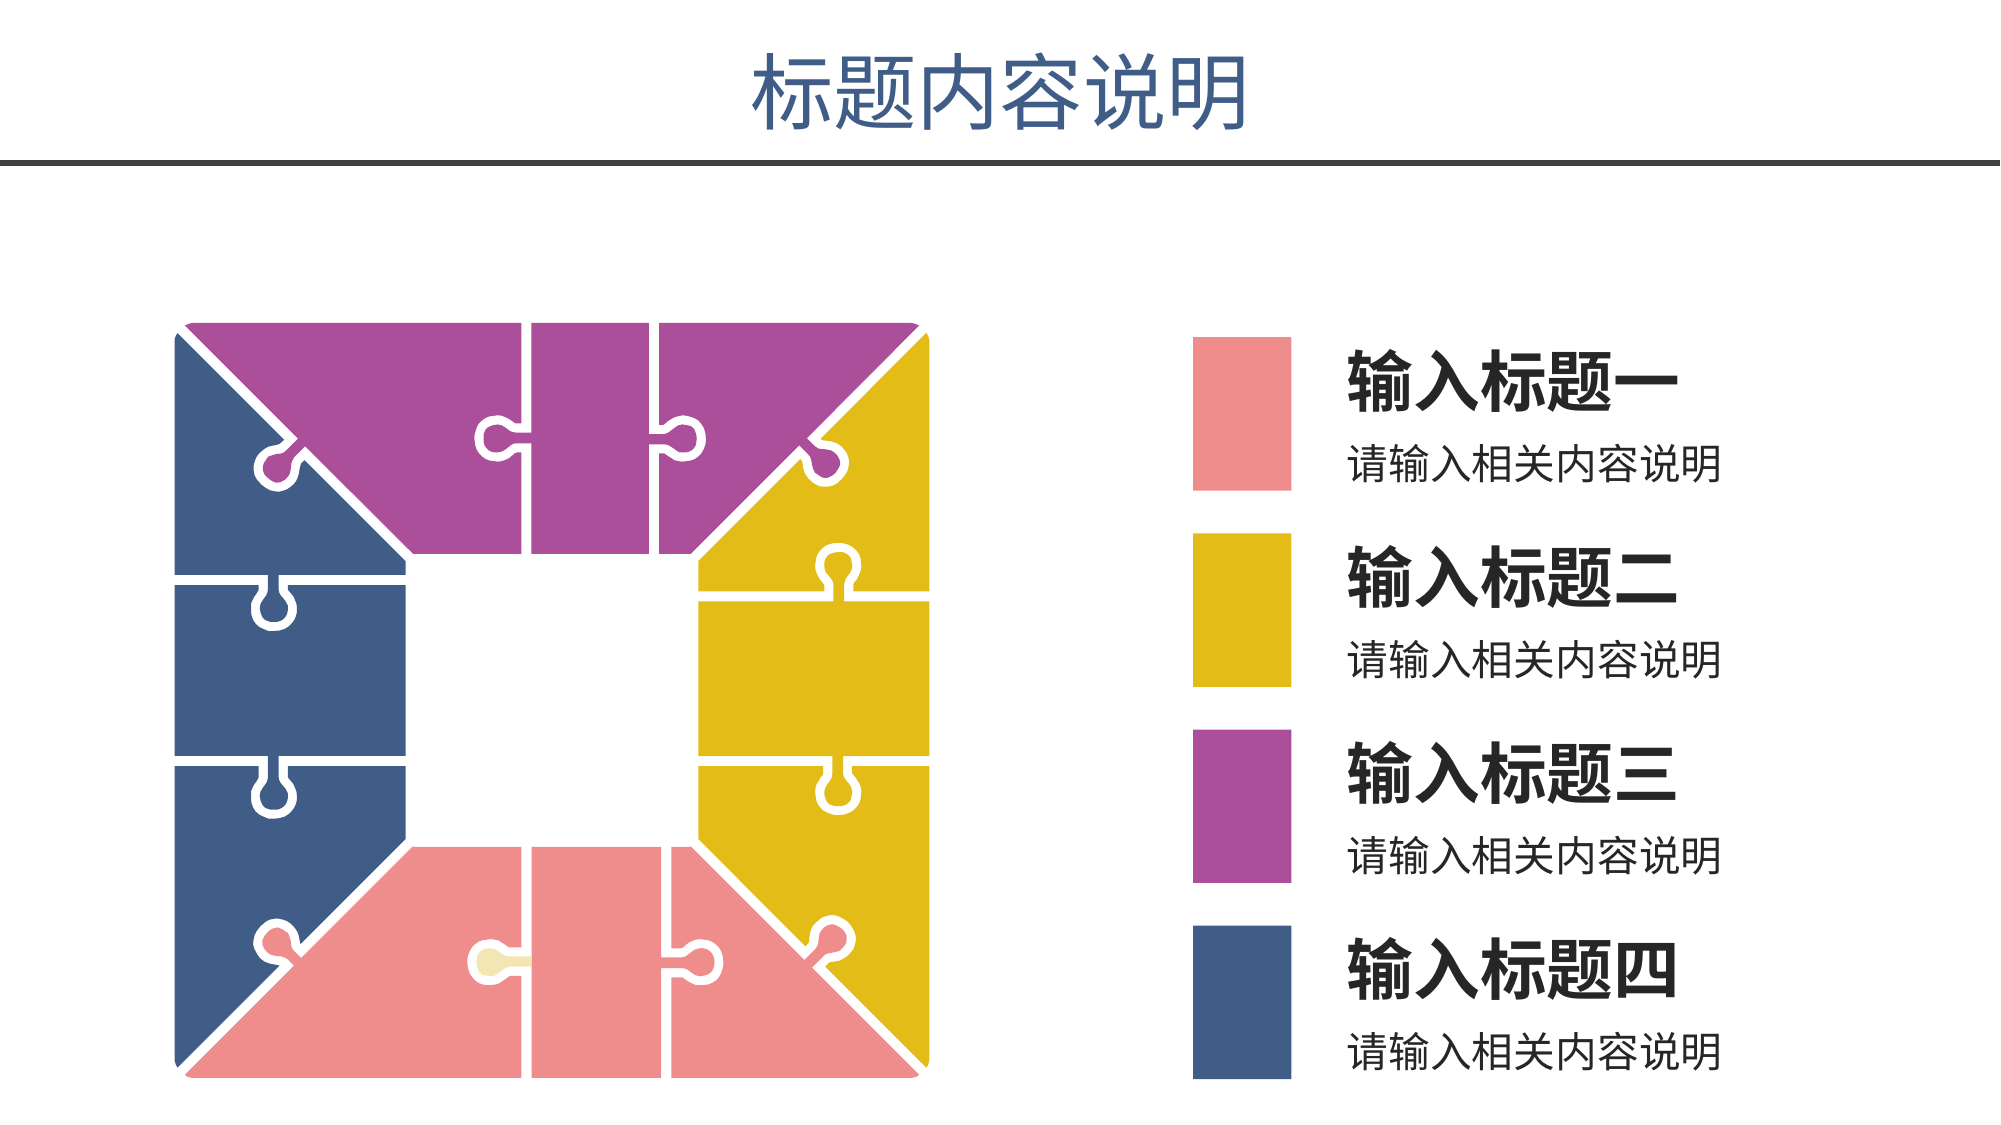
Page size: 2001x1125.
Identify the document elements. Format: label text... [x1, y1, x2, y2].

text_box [1193, 331, 1863, 496]
text_box [531, 846, 715, 1078]
text_box [483, 322, 697, 554]
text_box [1193, 724, 1863, 889]
text_box [698, 332, 930, 592]
text_box [174, 333, 406, 622]
text_box [184, 322, 522, 554]
text_box [698, 552, 930, 807]
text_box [1193, 528, 1863, 692]
text_box [698, 766, 930, 1068]
text_box [659, 322, 920, 554]
text_box [671, 846, 920, 1078]
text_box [1193, 920, 1863, 1085]
text_box [184, 846, 522, 1078]
text_box [476, 948, 531, 977]
title 标题内容说明 [137, 39, 1863, 155]
text_box [174, 766, 406, 1068]
text_box [174, 585, 406, 810]
